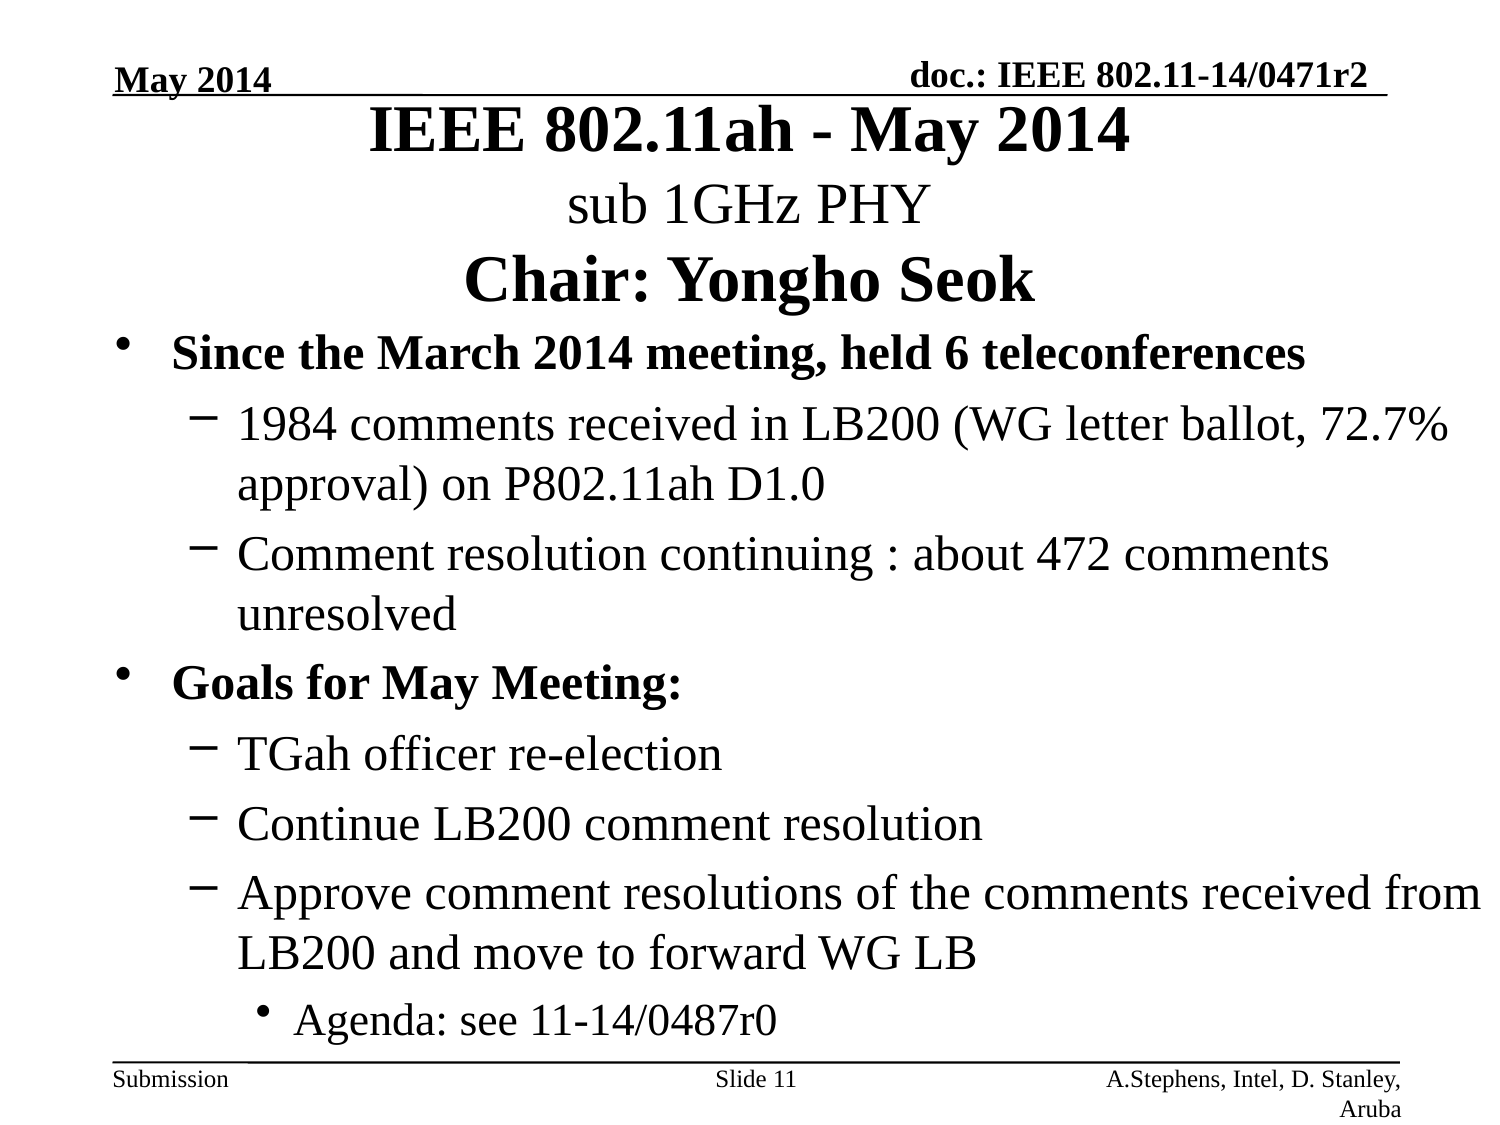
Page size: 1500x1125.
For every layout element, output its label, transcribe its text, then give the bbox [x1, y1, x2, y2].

footer A.Stephens, Intel, D. Stanley, Aruba [1099, 1062, 1402, 1093]
list Since the March 2014 meeting, held 6 teleconferences 1984 comments received in LB200 (WG letter ballot, 72.7% approval) on P802.11ah D1.0 Comment resolution continuing : about 472 comments unresolved Goals for May Meeting: TGah officer re-election Continue LB200 comment resolution Approve comment resolutions of the comments received from LB200 and move to forward WG LB Agenda: see 11-14/0487r0 [99, 312, 1500, 1038]
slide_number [114, 54, 274, 100]
title IEEE 802.11ah - May 2014 sub 1GHz PHY Chair: Yongho Seok [112, 112, 1388, 288]
slide_number Slide 11 [712, 1062, 800, 1093]
